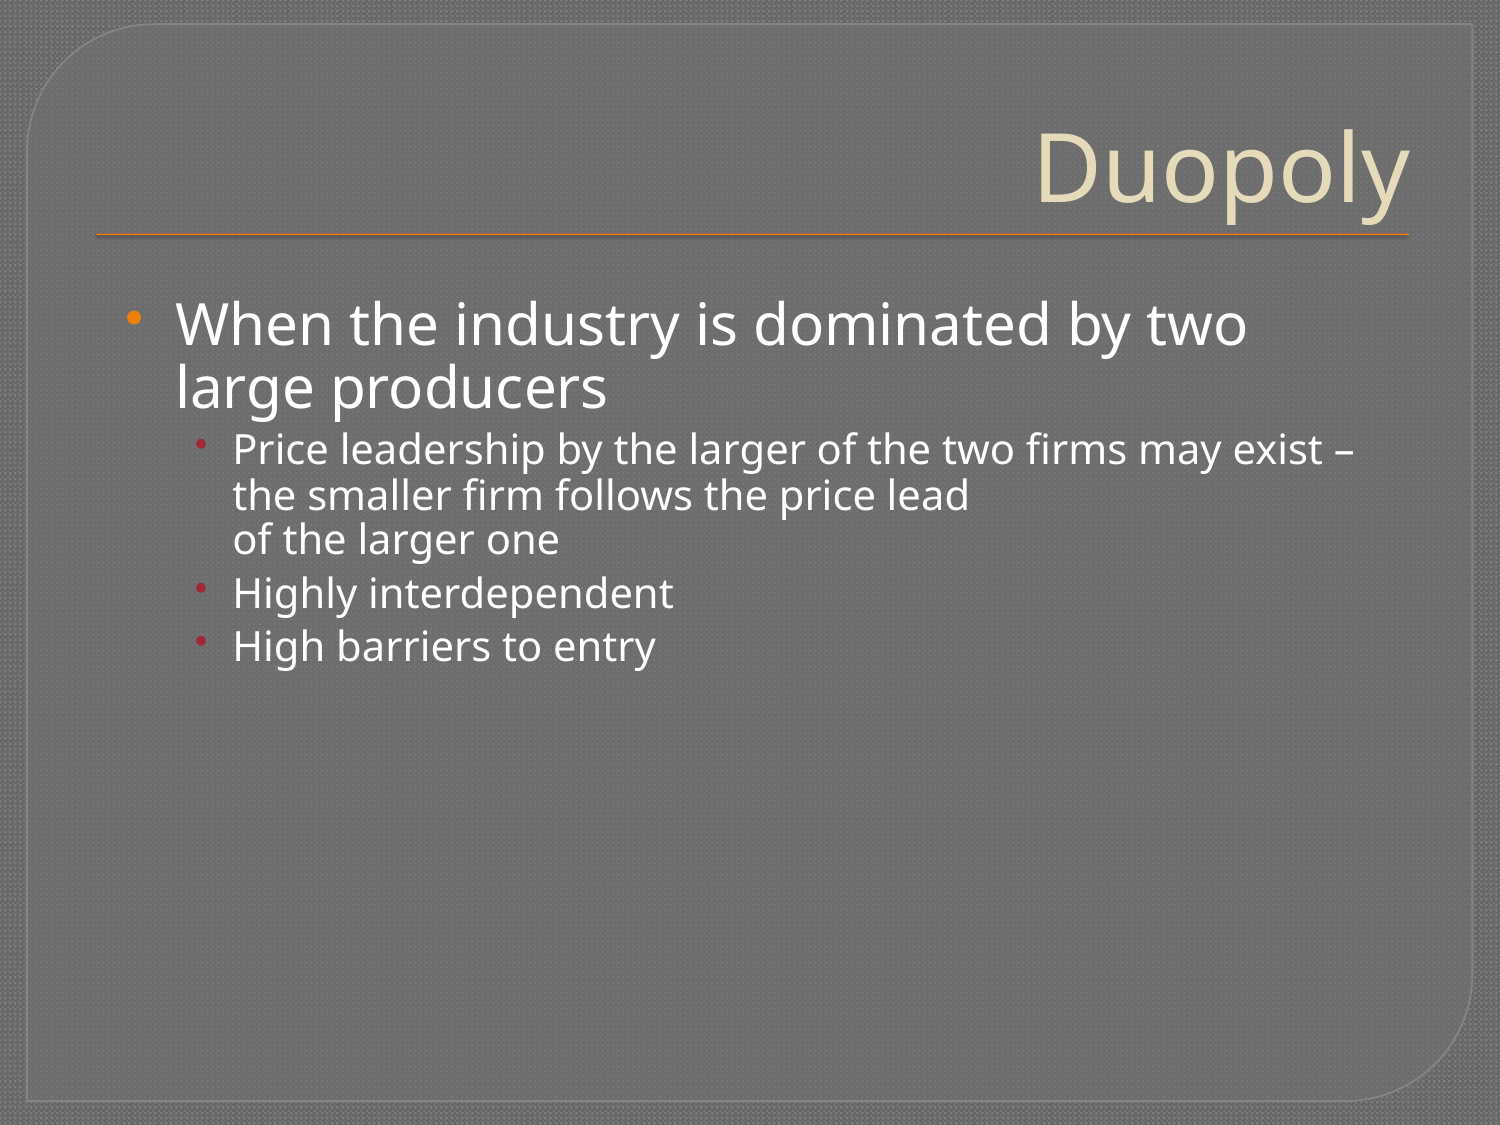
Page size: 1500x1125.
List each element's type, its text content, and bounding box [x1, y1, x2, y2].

list When the industry is dominated by two large producers Price leadership by the larger of the two firms may exist – the smaller firm follows the price lead of the larger one Highly interdependent High barriers to entry [112, 287, 1388, 963]
title Duopoly [75, 41, 1425, 230]
